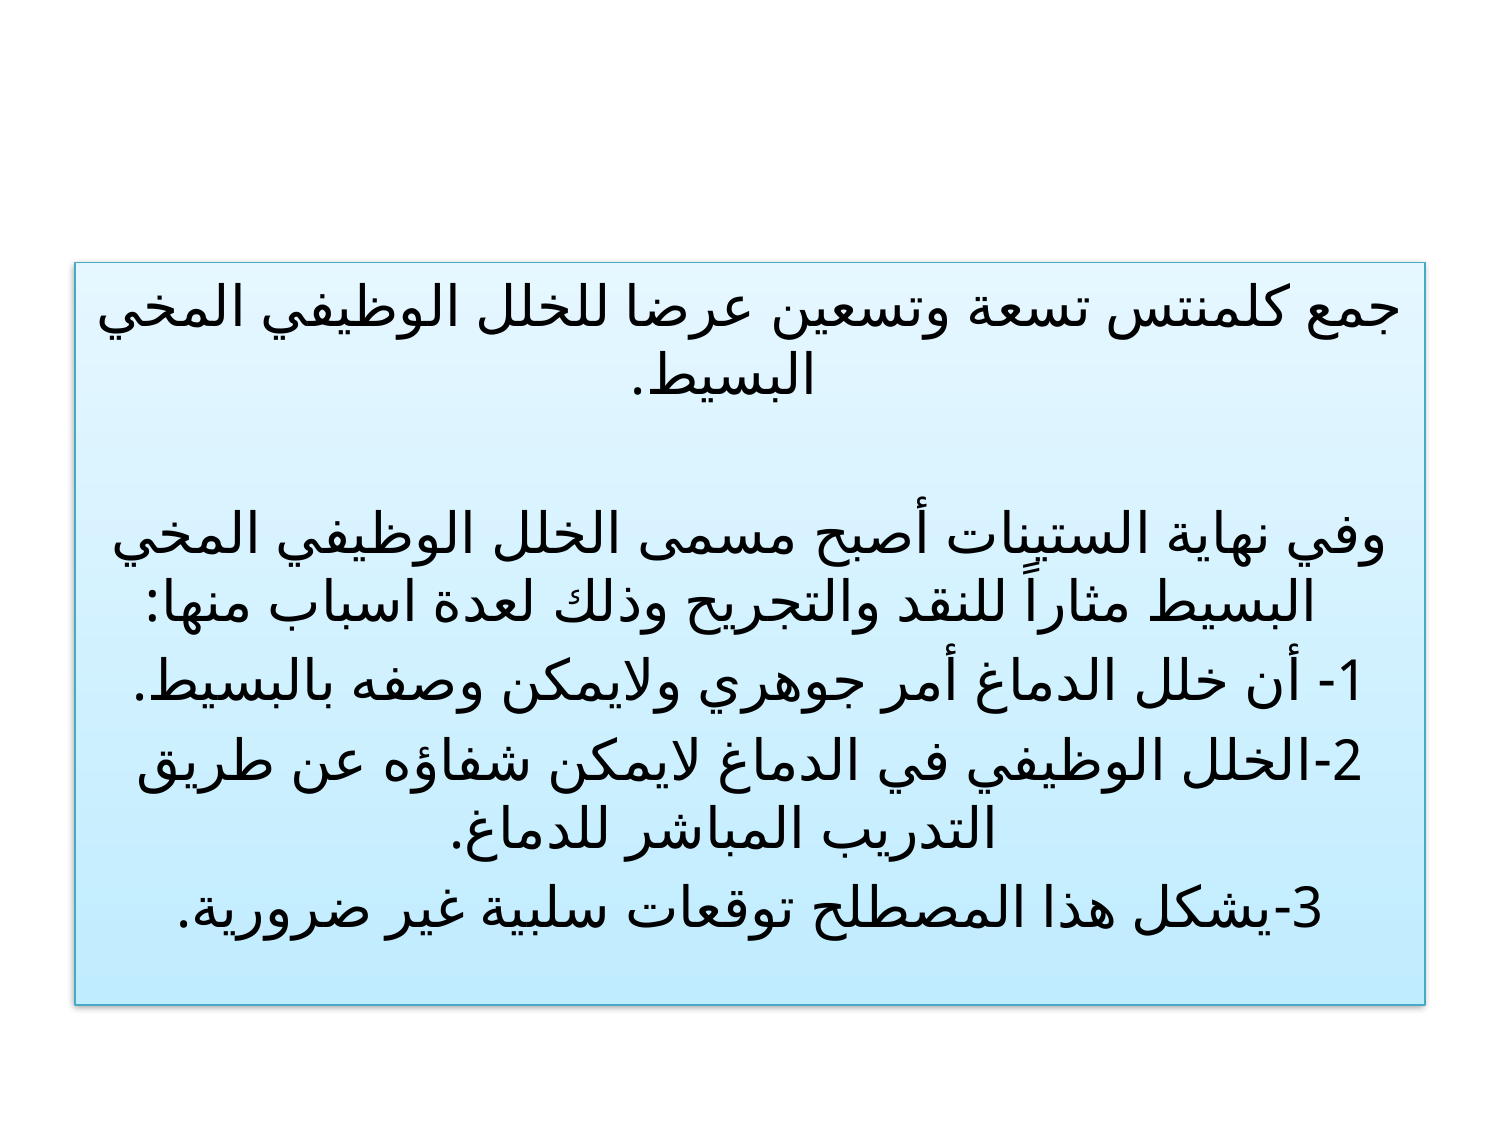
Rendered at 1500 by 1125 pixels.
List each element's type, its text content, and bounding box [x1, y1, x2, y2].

list جمع كلمنتس تسعة وتسعين عرضا للخلل الوظيفي المخي البسيط. وفي نهاية الستينات أصبح مسمى الخلل الوظيفي المخي البسيط مثاراً للنقد والتجريح وذلك لعدة اسباب منها: 1- أن خلل الدماغ أمر جوهري ولايمكن وصفه بالبسيط. 2-الخلل الوظيفي في الدماغ لايمكن شفاؤه عن طريق التدريب المباشر للدماغ. 3-يشكل هذا المصطلح توقعات سلبية غير ضرورية. [74, 262, 1426, 1006]
